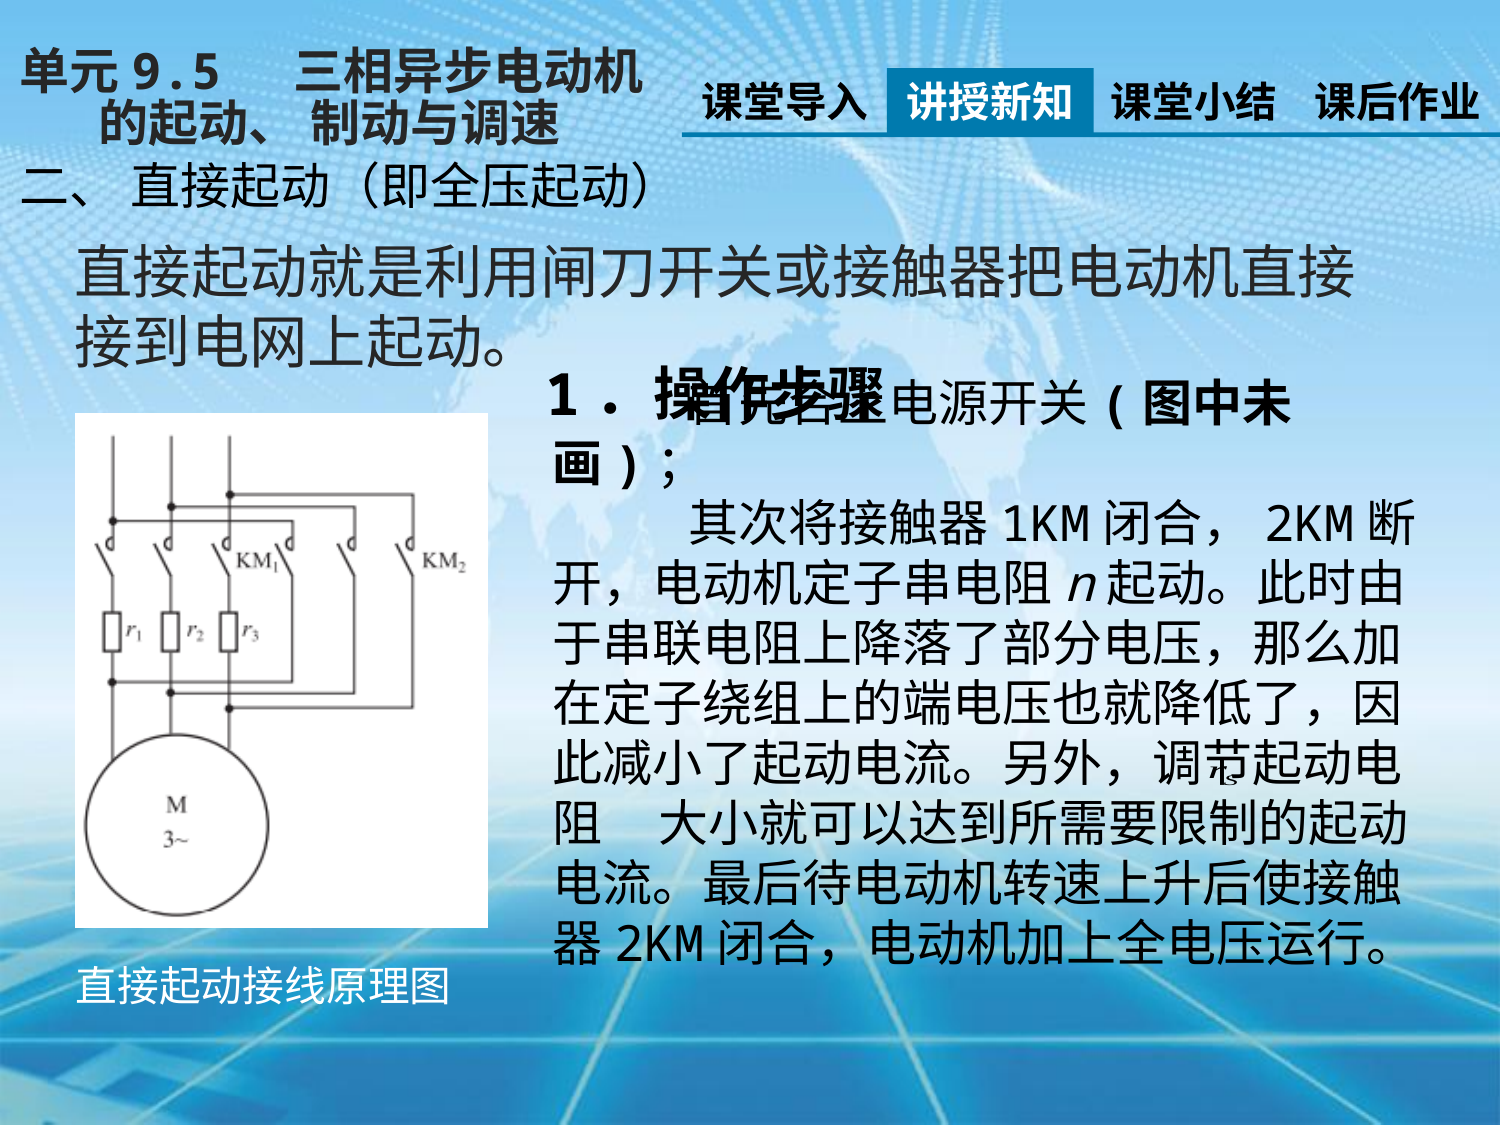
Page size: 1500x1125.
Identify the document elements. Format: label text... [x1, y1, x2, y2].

text_box 直接起动就是利用闸刀开关或接触器把电动机直接接到电网上起动。 [60, 228, 1381, 383]
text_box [1199, 753, 1250, 792]
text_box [4, 39, 1500, 160]
picture [0, 0, 1500, 1125]
text_box 1．操作步骤 [531, 350, 914, 435]
text_box 首先合上电源开关(图中未画)； 其次将接触器1KM闭合，2KM断开，电动机定子串电阻n起动。此时由于串联电阻上降落了部分电压，那么加在定子绕组上的端电压也就降低了，因此减小了起动电流。另外，调节起动电阻 大小就可以达到所需要限制的起动电流。最后待电动机转速上升后使接触器2KM闭合，电动机加上全电压运行。 [537, 364, 1450, 1039]
text_box 直接起动接线原理图 [60, 951, 476, 1017]
text_box 二、 直接起动（即全压起动） [4, 160, 1355, 291]
